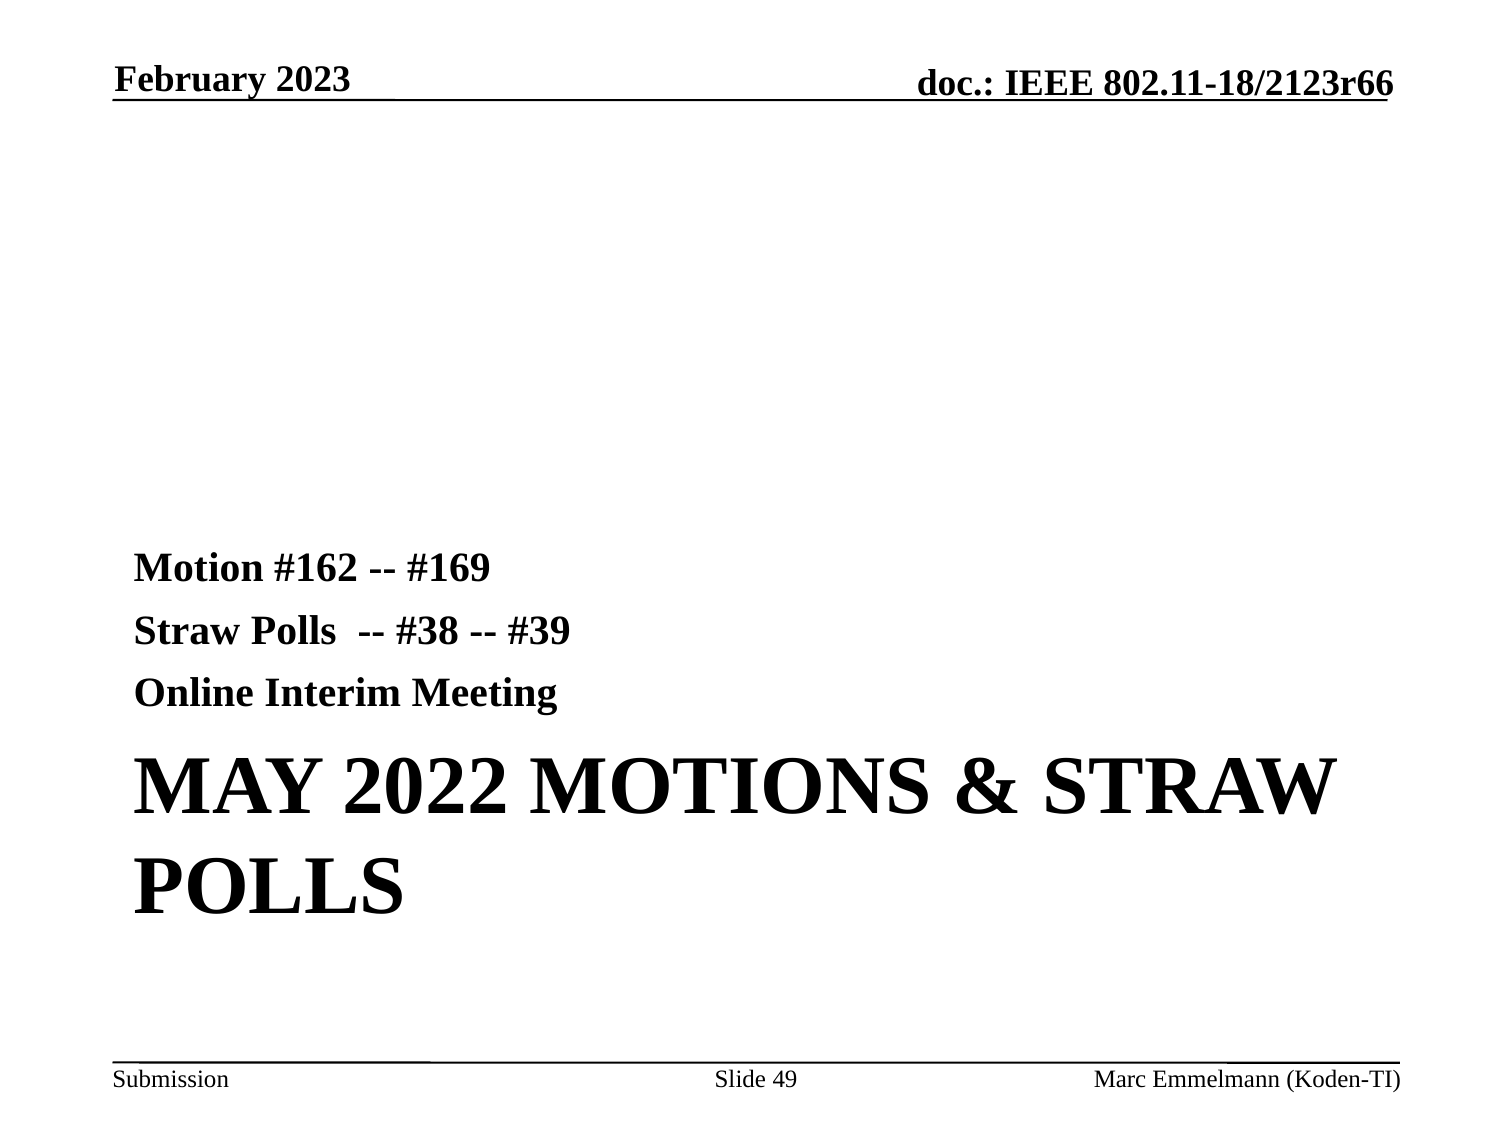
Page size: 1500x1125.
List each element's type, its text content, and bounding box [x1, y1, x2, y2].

title May 2022 Motions & Straw Polls [118, 724, 1394, 947]
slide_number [114, 54, 423, 100]
list Motion #162 -- #169 Straw Polls -- #38 -- #39 Online Interim Meeting [118, 476, 1394, 724]
slide_number Slide 49 [712, 1061, 800, 1123]
footer Marc Emmelmann (Koden-TI) [878, 1061, 1402, 1093]
